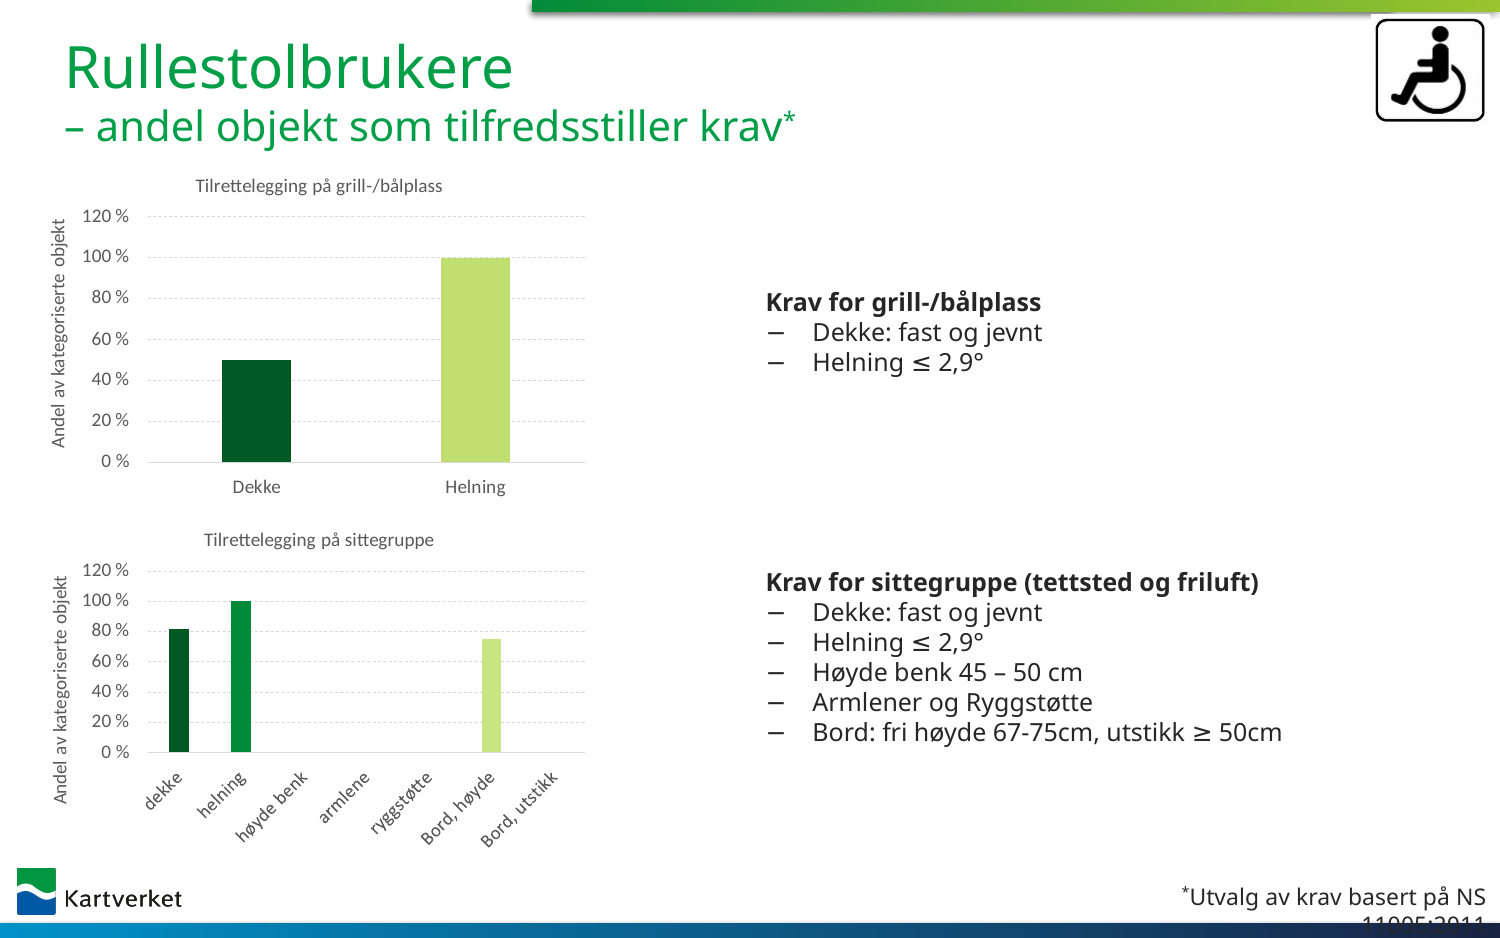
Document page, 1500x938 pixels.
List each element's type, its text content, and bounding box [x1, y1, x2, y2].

picture [41, 166, 596, 505]
text_box Rullestolbrukere – andel objekt som tilfredsstiller krav* [49, 14, 1431, 158]
text_box *Utvalg av krav basert på NS 11005:2011 [1068, 873, 1500, 938]
picture [41, 520, 596, 859]
text_box Krav for grill-/bålplass Dekke: fast og jevnt Helning ≤ 2,9° [750, 279, 1452, 384]
picture [1371, 13, 1491, 127]
text_box Krav for sittegruppe (tettsted og friluft) Dekke: fast og jevnt Helning ≤ 2,9° Høyde benk 45 – 50 cm Armlener og Ryggstøtte Bord: fri høyde 67-75cm, utstikk ≥ 50cm [750, 559, 1500, 754]
